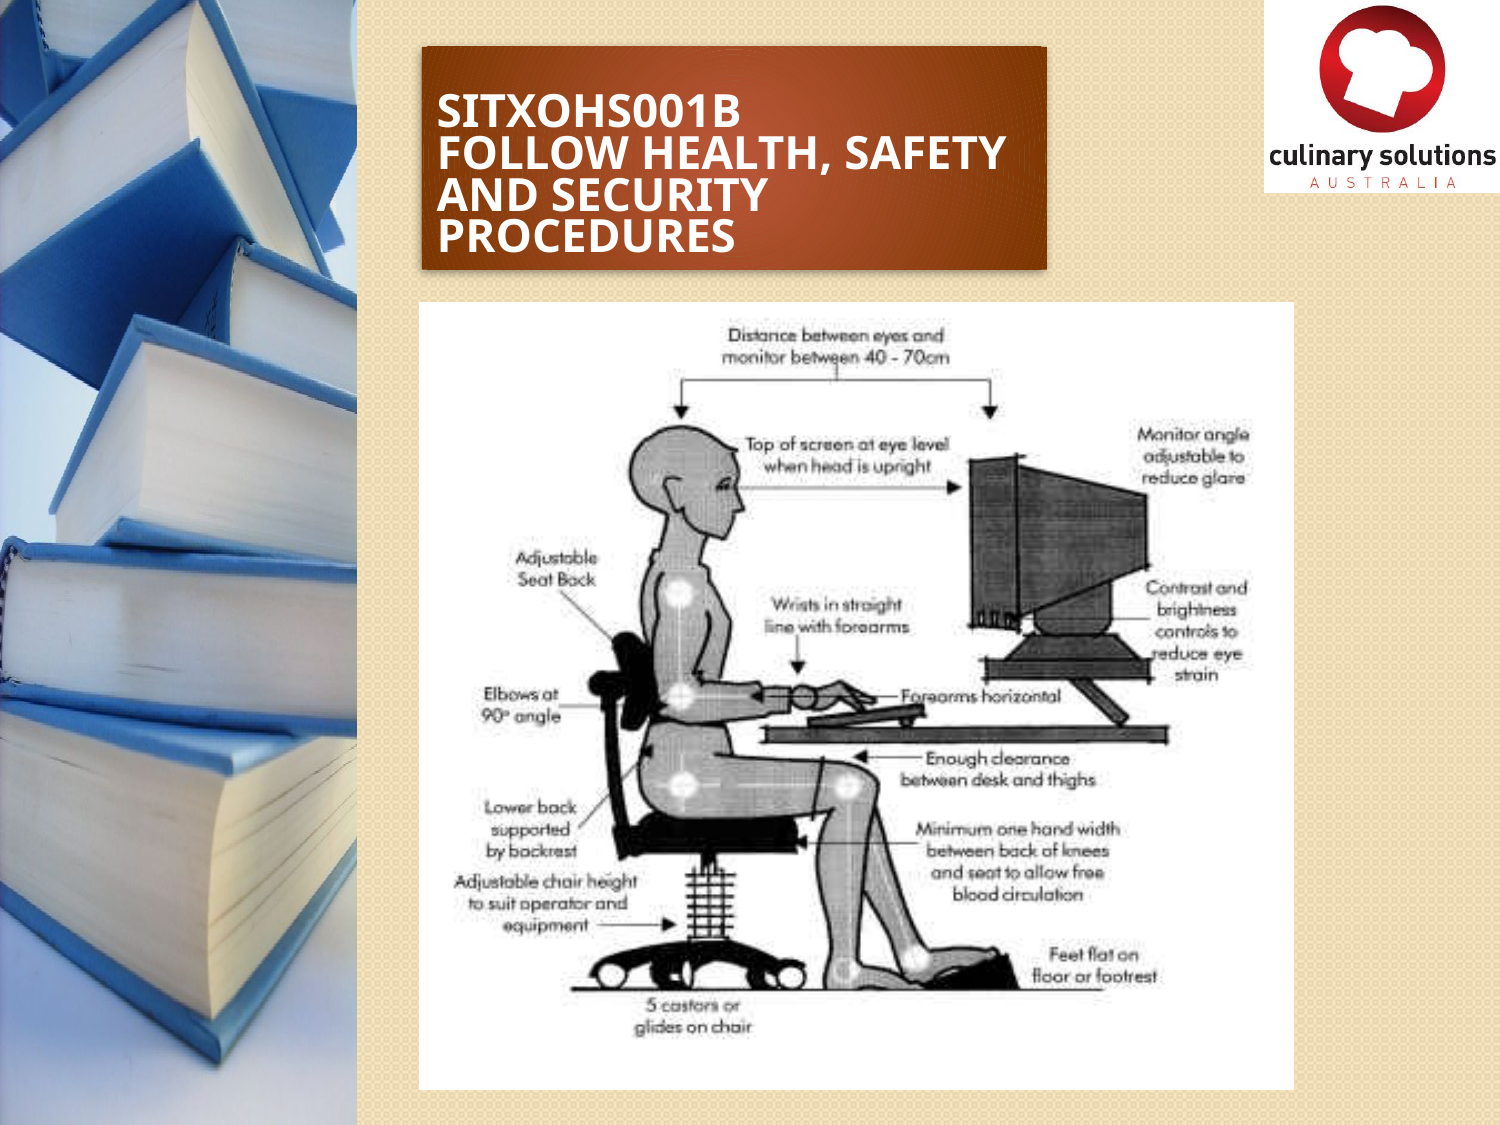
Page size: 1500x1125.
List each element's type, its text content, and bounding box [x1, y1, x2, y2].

title SITXOHS001B Follow HEALTH, SAFETY AND SECURITY PROCEDURES [421, 46, 1047, 270]
picture [1263, 0, 1500, 193]
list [0, 0, 357, 1125]
picture [418, 302, 1294, 1090]
